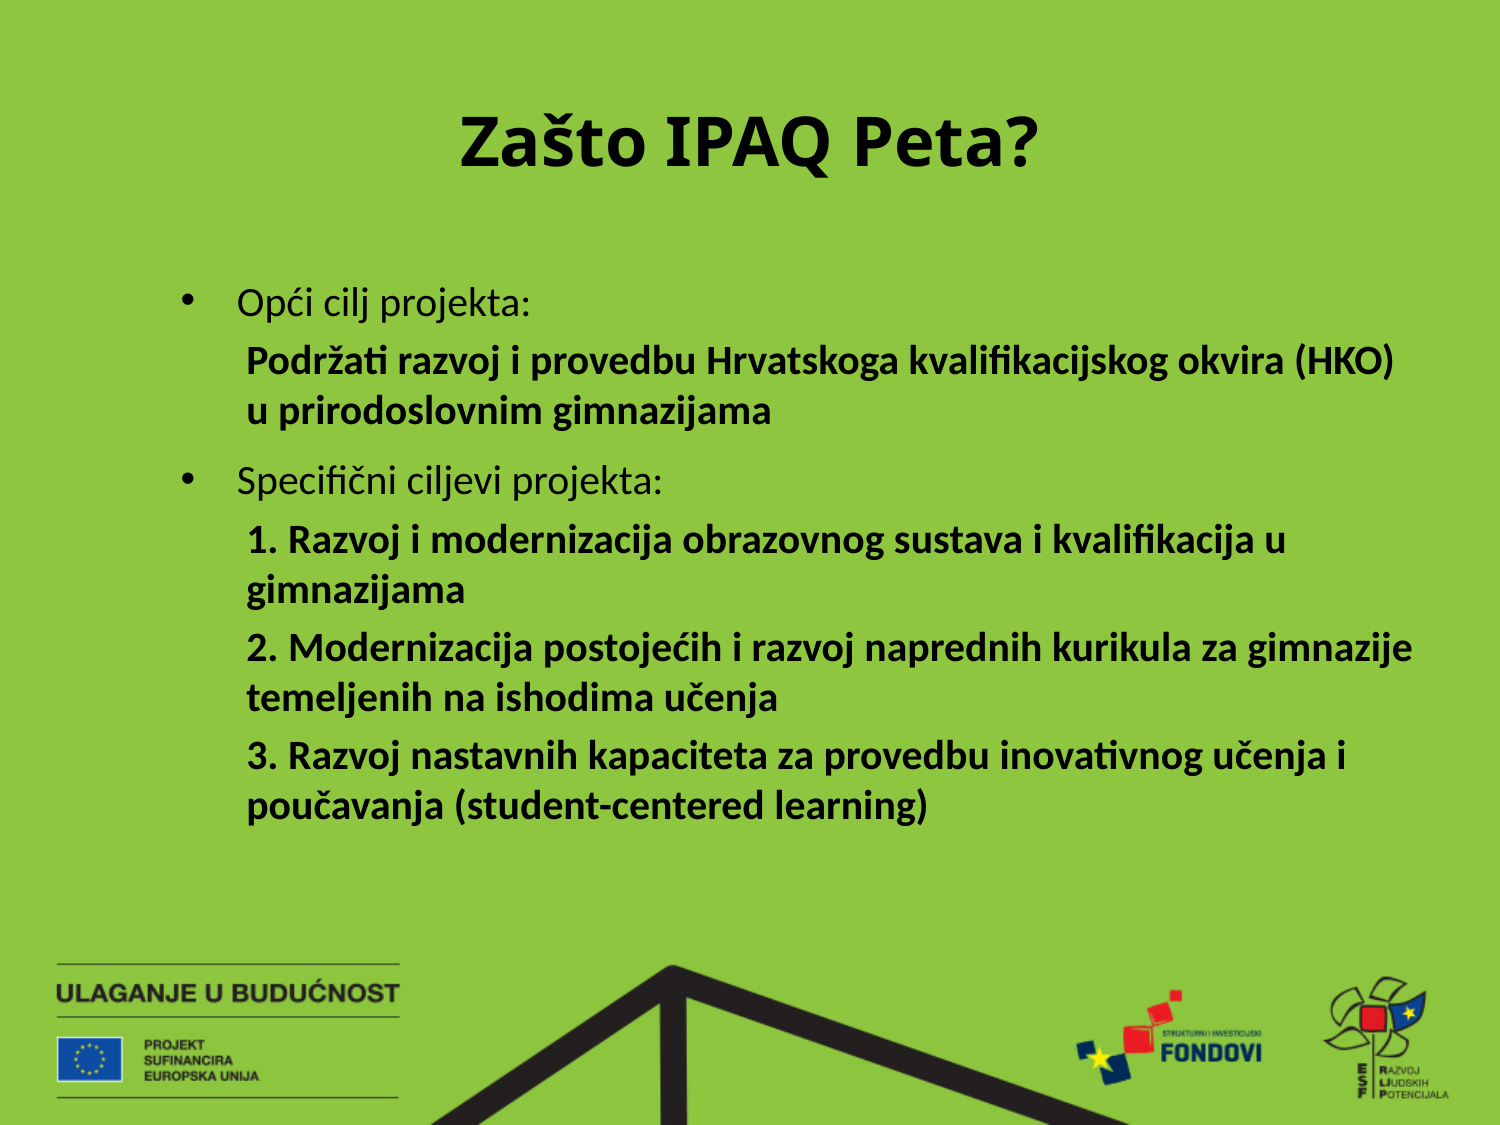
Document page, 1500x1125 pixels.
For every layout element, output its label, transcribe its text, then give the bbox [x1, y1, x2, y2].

picture [0, 0, 1500, 1125]
list Opći cilj projekta: Podržati razvoj i provedbu Hrvatskoga kvalifikacijskog okvira (HKO) u prirodoslovnim gimnazijama Specifični ciljevi projekta: 1. Razvoj i modernizacija obrazovnog sustava i kvalifikacija u gimnazijama 2. Modernizacija postojećih i razvoj naprednih kurikula za gimnazije temeljenih na ishodima učenja 3. Razvoj nastavnih kapaciteta za provedbu inovativnog učenja i poučavanja (student-centered learning) [165, 267, 1439, 932]
title Zašto IPAQ Peta? [75, 45, 1425, 233]
